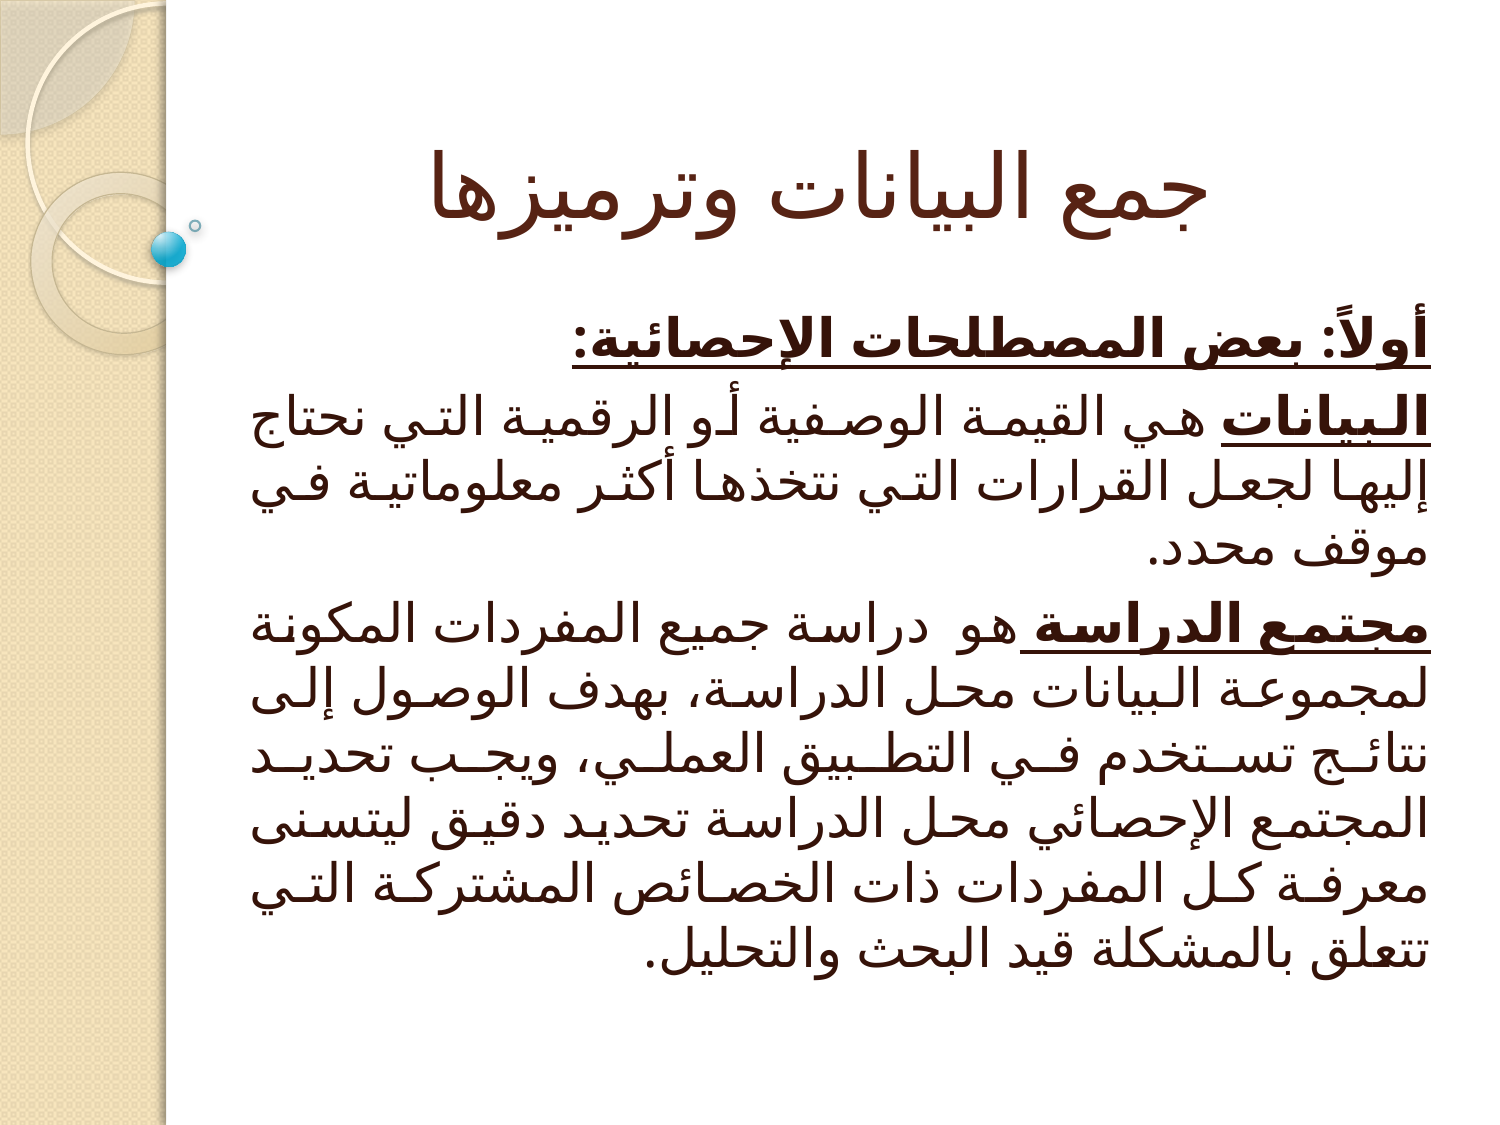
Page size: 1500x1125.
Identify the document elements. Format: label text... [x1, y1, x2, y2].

subtitle أولاً: بعض المصطلحات الإحصائية: البيانات هي القيمة الوصفية أو الرقمية التي نحتاج إليها لجعل القرارات التي نتخذها أكثر معلوماتية في موقف محدد. مجتمع الدراسة هو دراسة جميع المفردات المكونة لمجموعة البيانات محل الدراسة، بهدف الوصول إلى نتائج تستخدم في التطبيق العملي، ويجب تحديد المجتمع الإحصائي محل الدراسة تحديد دقيق ليتسنى معرفة كل المفردات ذات الخصائص المشتركة التي تتعلق بالمشكلة قيد البحث والتحليل. [234, 303, 1450, 1035]
title جمع البيانات وترميزها [253, 54, 1388, 244]
